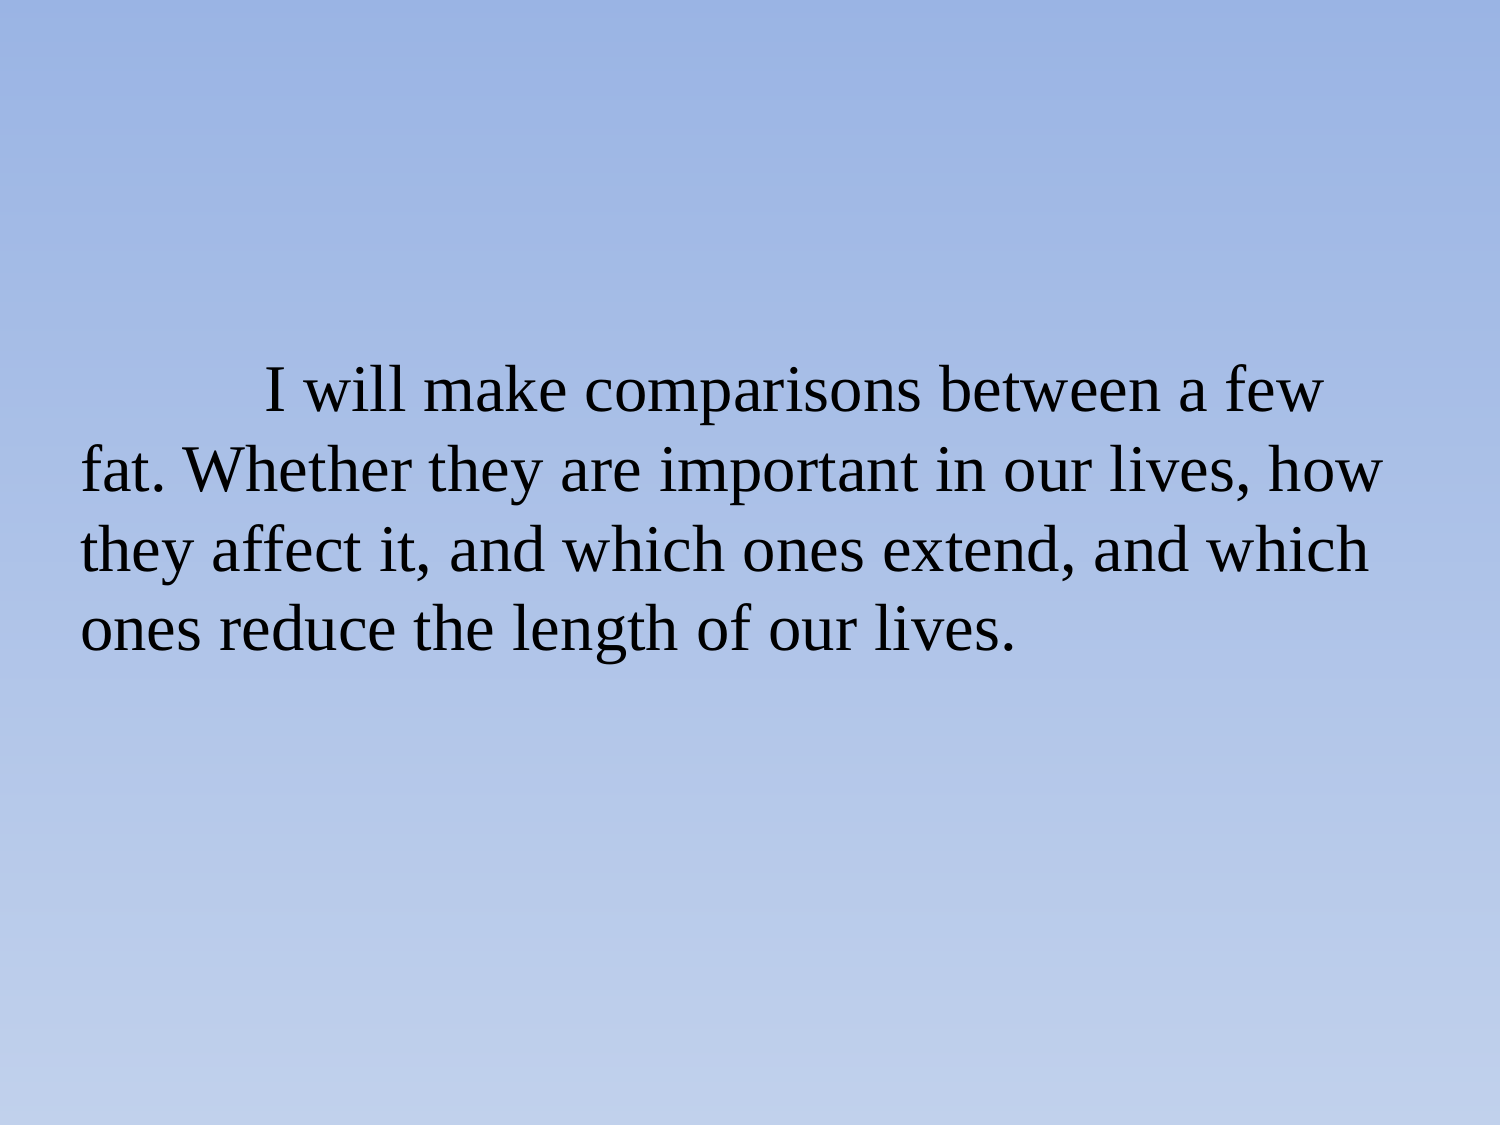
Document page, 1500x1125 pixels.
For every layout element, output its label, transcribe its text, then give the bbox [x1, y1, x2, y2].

list I will make comparisons between a few fat. Whether they are important in our lives, how they affect it, and which ones extend, and which ones reduce the length of our lives. [64, 243, 1415, 986]
